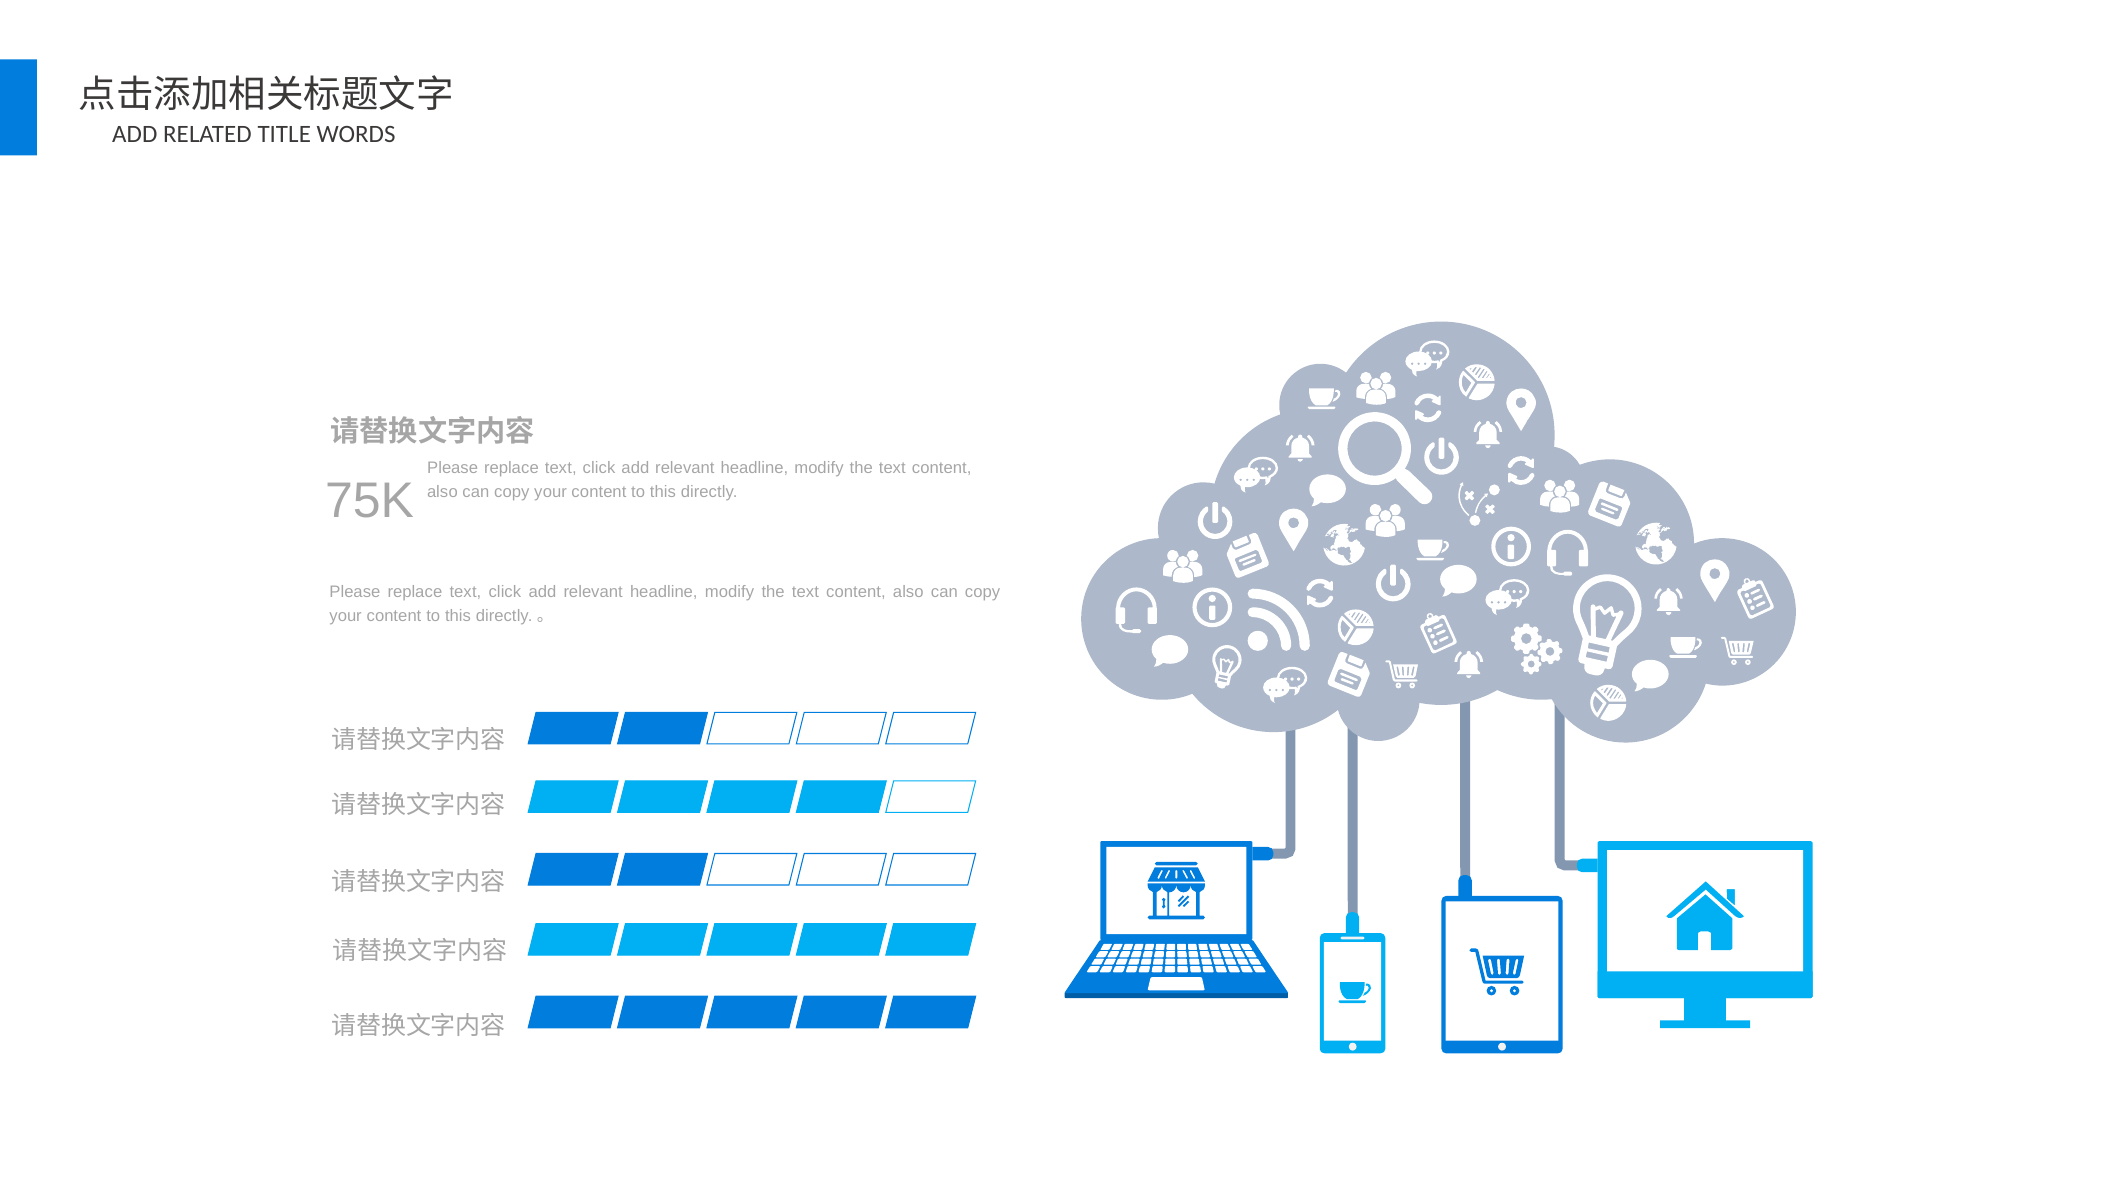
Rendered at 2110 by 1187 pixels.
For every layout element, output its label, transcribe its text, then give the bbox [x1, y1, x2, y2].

text_box 请替换文字内容 [317, 920, 531, 973]
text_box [528, 780, 976, 813]
text_box ADD RELATED TITLE WORDS [96, 109, 413, 156]
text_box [528, 923, 976, 956]
text_box 请替换文字内容 [315, 709, 529, 761]
text_box 请替换文字内容 [315, 851, 529, 903]
text_box 请替换文字内容 [315, 398, 564, 448]
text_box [528, 712, 976, 744]
text_box Please replace text, click add relevant headline, modify the text content, also can copy your content to this directly. [412, 445, 988, 509]
text_box 点击添加相关标题文字 [62, 61, 470, 123]
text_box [1064, 321, 1813, 1054]
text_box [528, 853, 976, 885]
text_box 请替换文字内容 [315, 774, 529, 827]
text_box 请替换文字内容 [315, 995, 529, 1048]
text_box 75K [310, 448, 429, 535]
text_box Please replace text, click add relevant headline, modify the text content, also can copy your content to this directly.。 [314, 569, 1017, 633]
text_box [528, 996, 976, 1028]
